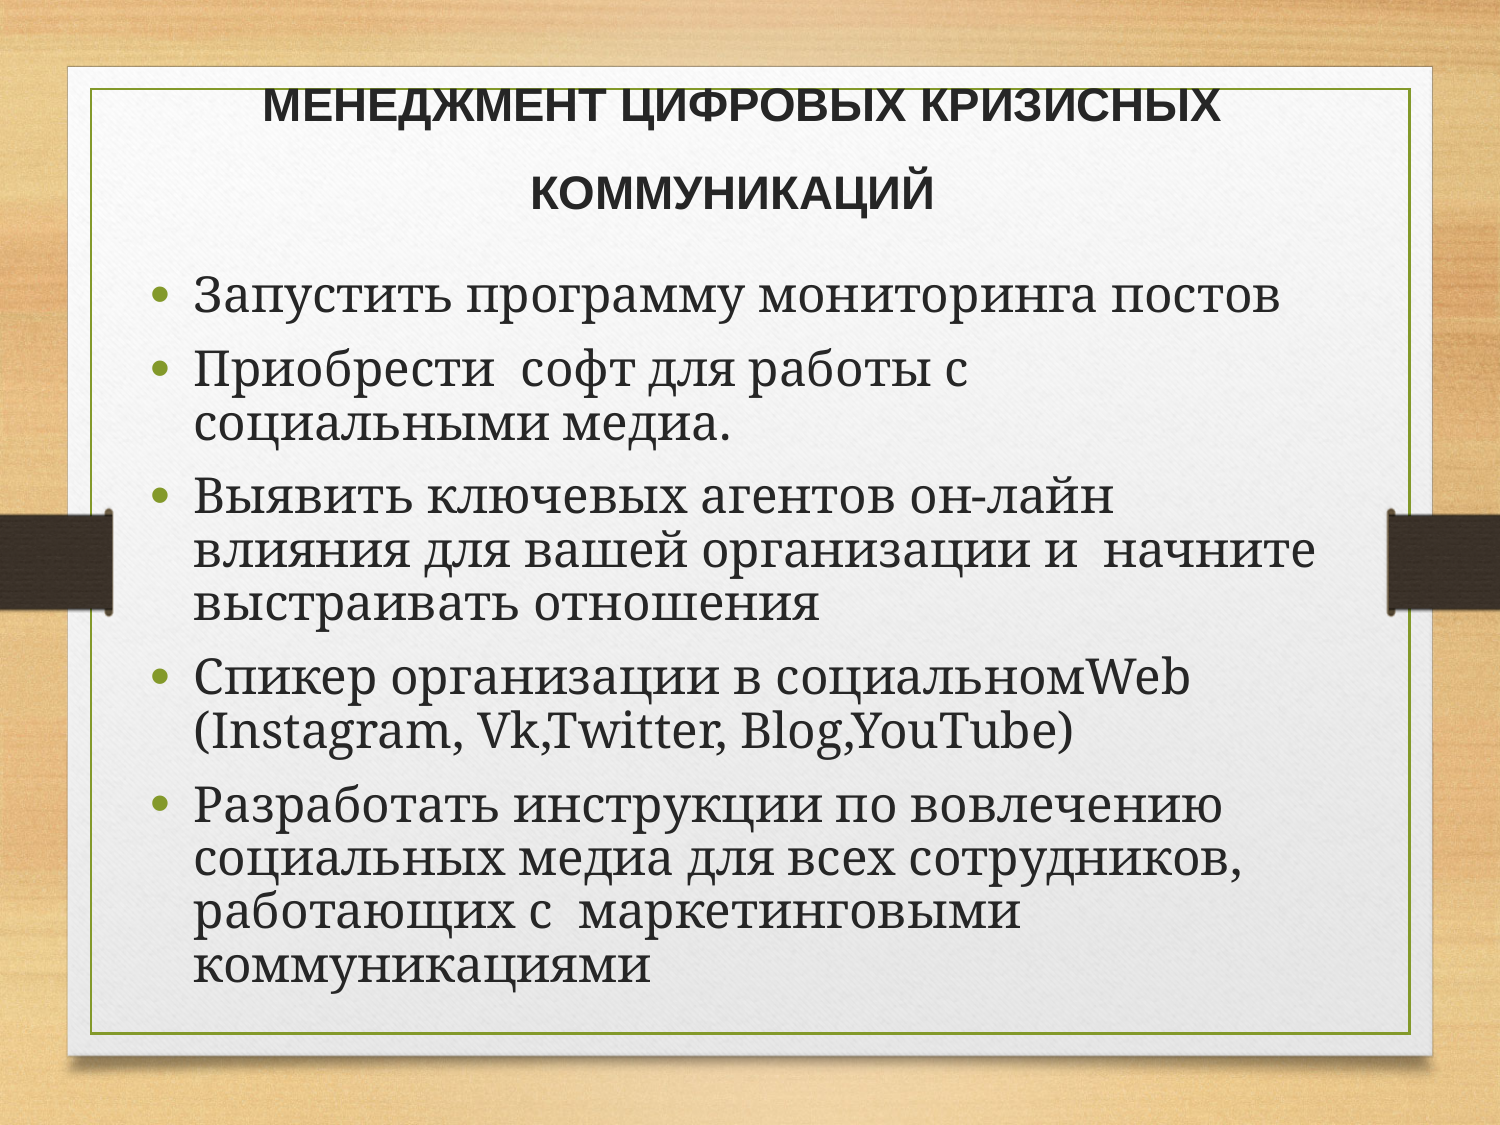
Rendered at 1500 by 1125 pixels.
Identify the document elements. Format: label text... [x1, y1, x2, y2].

picture [0, 0, 1500, 1125]
list Запустить программу мониторинга постов Приобрести софт для работы с социальными медиа. Выявить ключевых агентов он-лайн влияния для вашей организации и начните выстраивать отношения Спикер организации в социальномWeb (Instagram, Vk,Twitter, Blog,YouTube) Разработать инструкции по вовлечению социальных медиа для всех сотрудников, работающих с маркетинговыми коммуникациями [135, 262, 1350, 1006]
title МЕНЕДЖМЕНТ ЦИФРОВЫХ КРИЗИСНЫХ КОММУНИКАЦИЙ [135, 66, 1350, 233]
